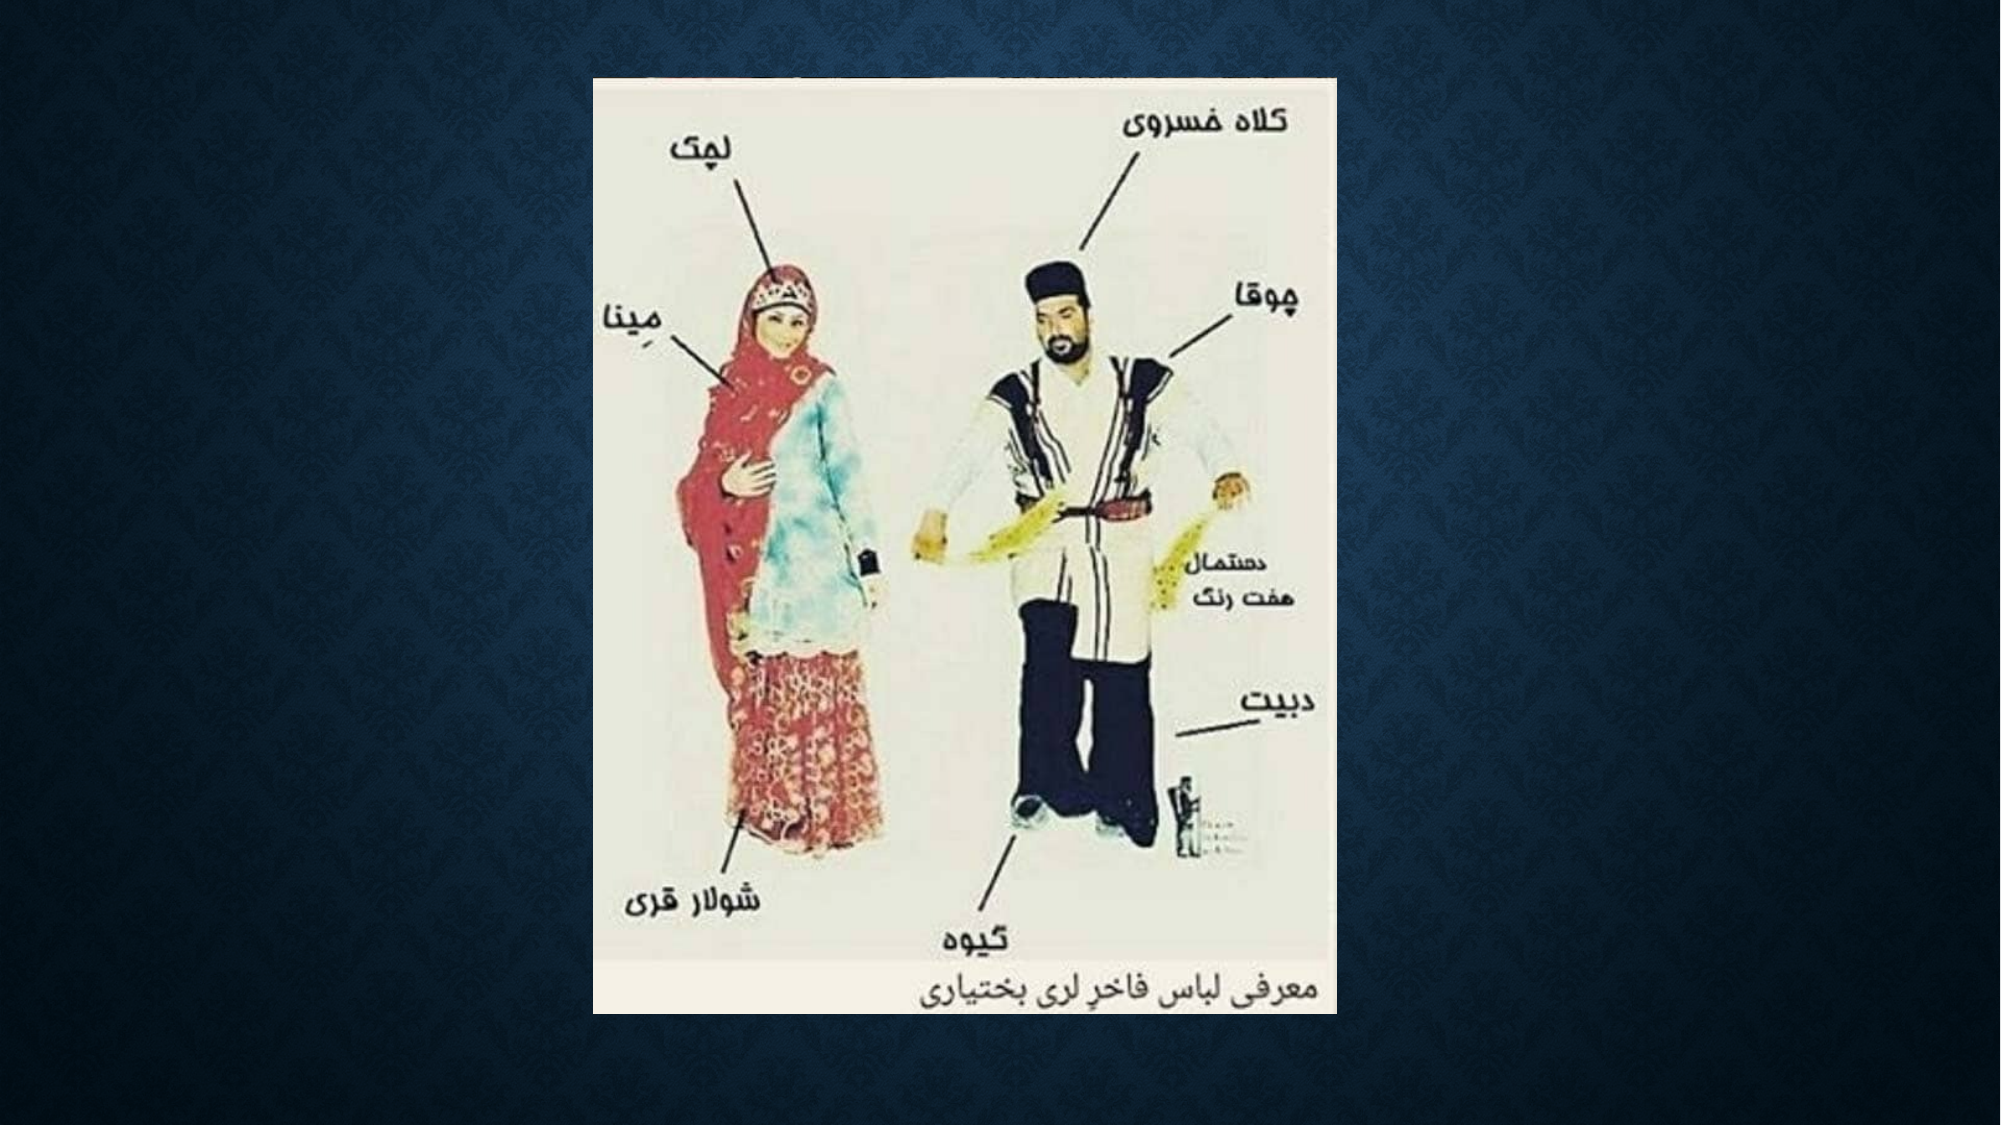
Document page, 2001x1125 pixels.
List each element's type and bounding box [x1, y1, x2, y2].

list [593, 76, 1338, 1015]
